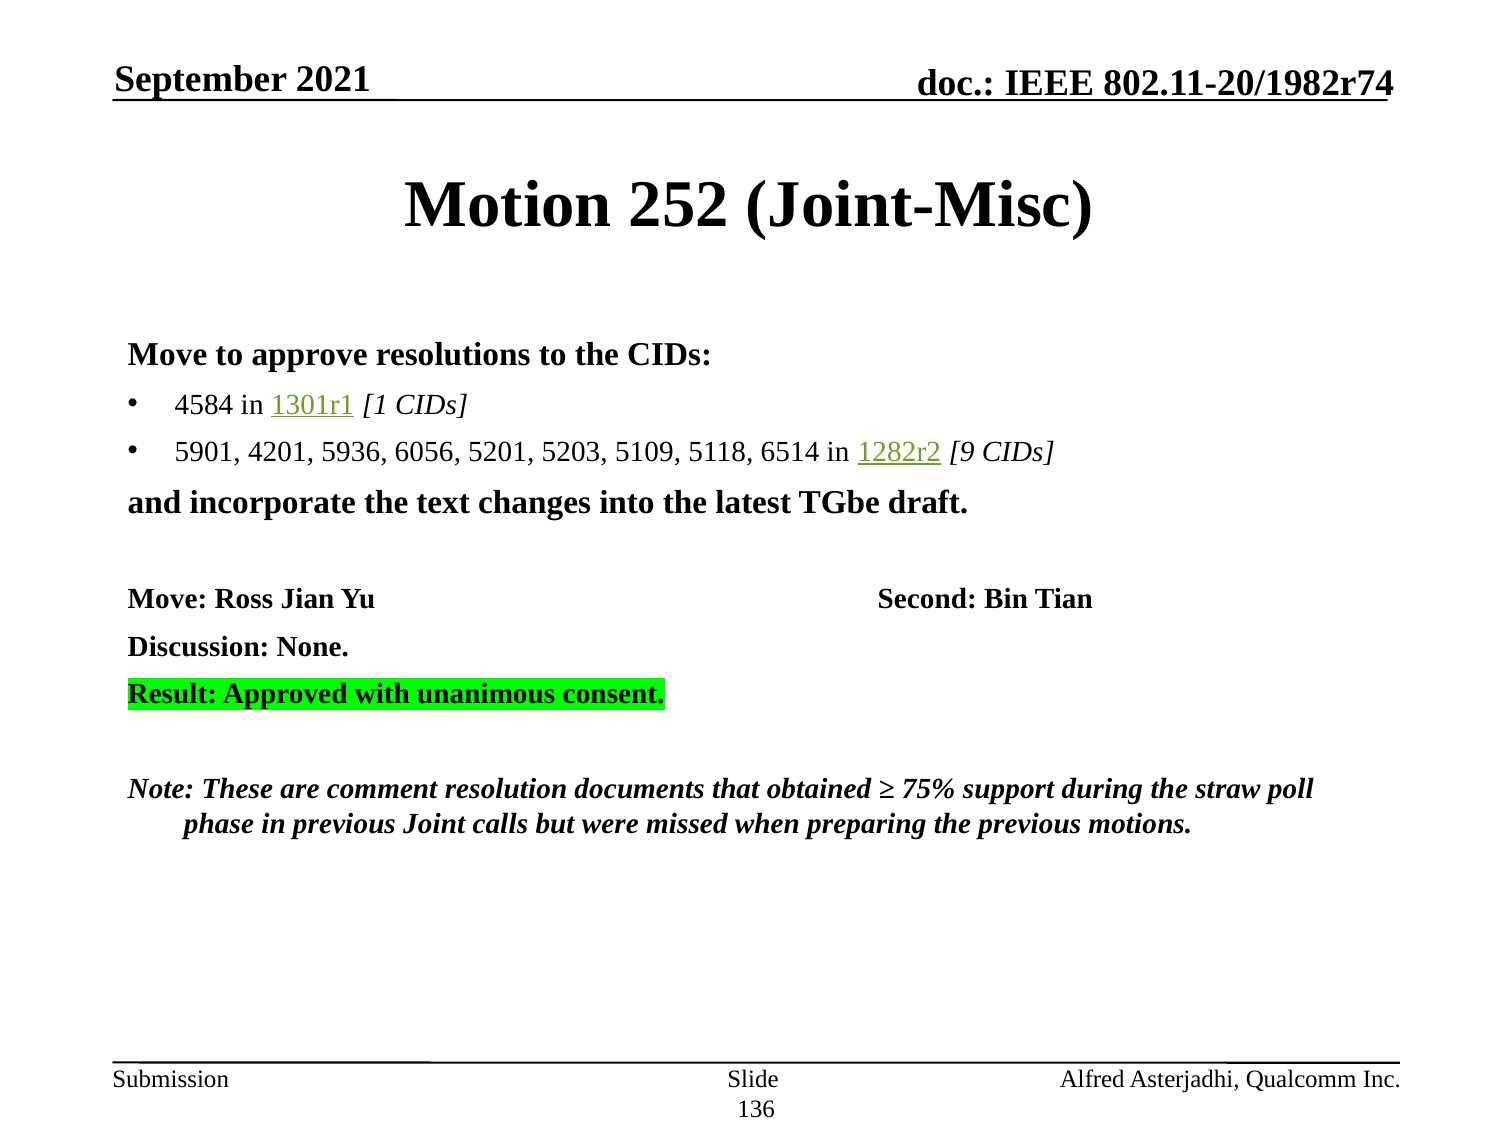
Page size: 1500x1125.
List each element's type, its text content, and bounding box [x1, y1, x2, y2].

slide_number Slide 136 [712, 1061, 800, 1123]
footer Alfred Asterjadhi, Qualcomm Inc. [878, 1061, 1402, 1093]
list Move to approve resolutions to the CIDs: 4584 in 1301r1 [1 CIDs] 5901, 4201, 5936, 6056, 5201, 5203, 5109, 5118, 6514 in 1282r2 [9 CIDs] and incorporate the text changes into the latest TGbe draft. Move: Ross Jian Yu Second: Bin Tian Discussion: None. Result: Approved with unanimous consent. Note: These are comment resolution documents that obtained ≥ 75% support during the straw poll phase in previous Joint calls but were missed when preparing the previous motions. [112, 324, 1388, 1063]
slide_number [114, 54, 423, 100]
title Motion 252 (Joint-Misc) [112, 112, 1388, 288]
